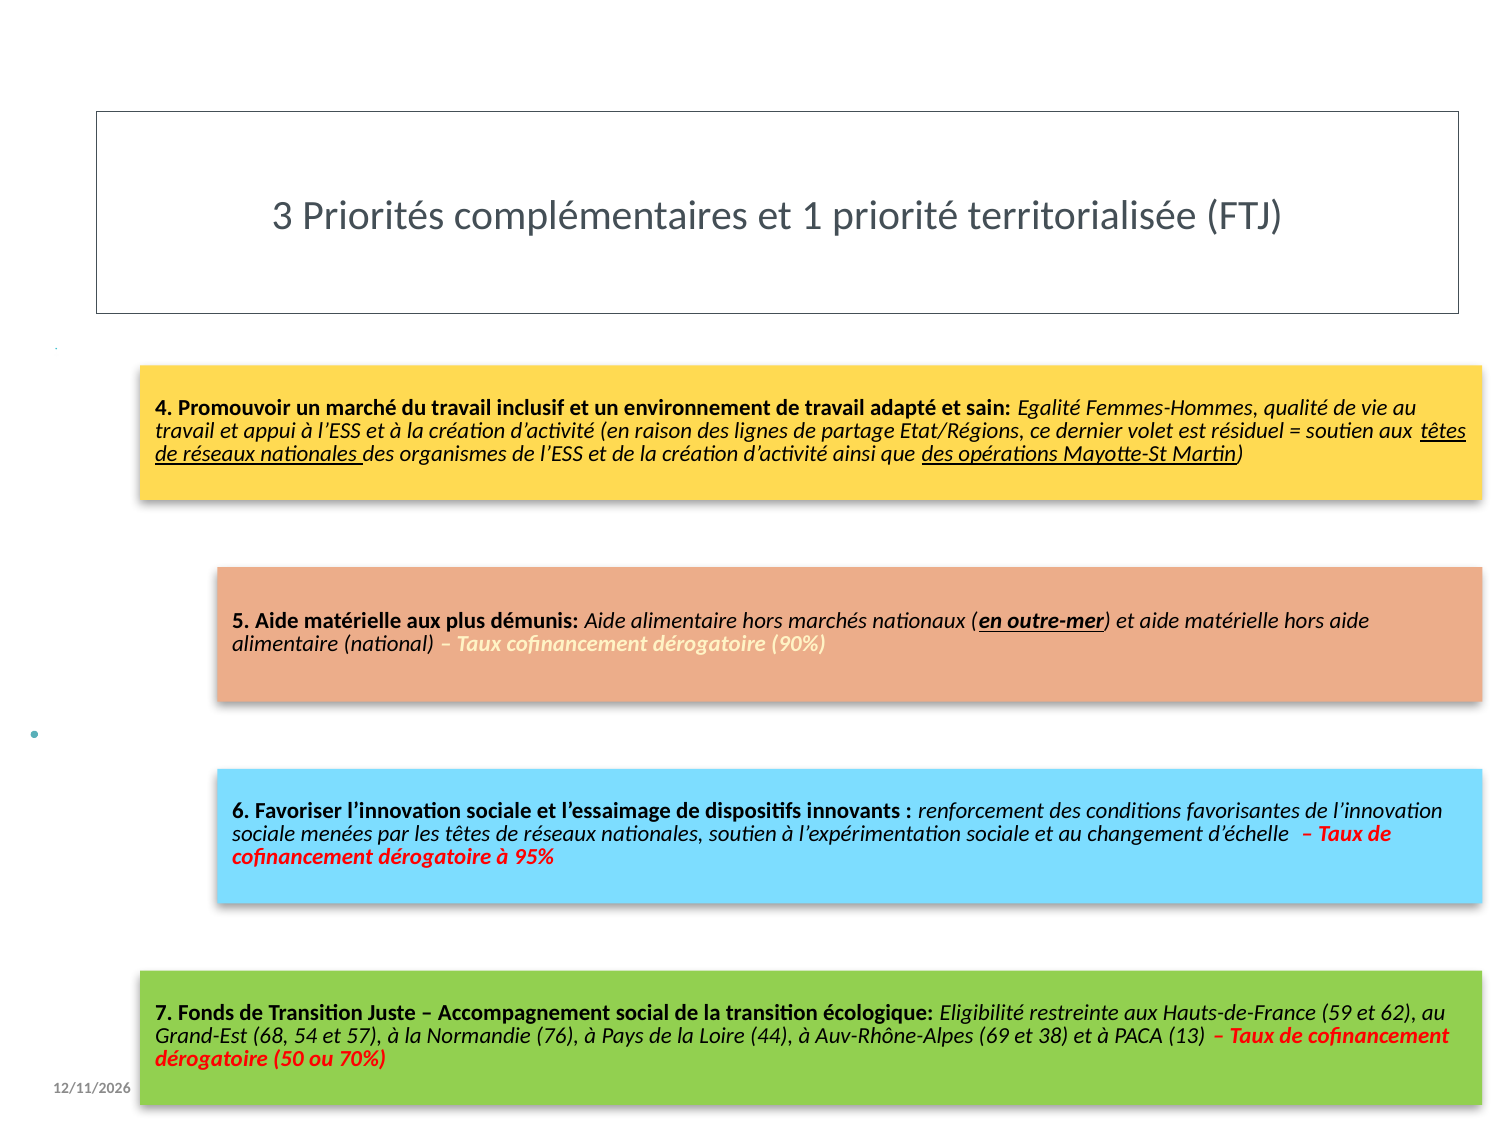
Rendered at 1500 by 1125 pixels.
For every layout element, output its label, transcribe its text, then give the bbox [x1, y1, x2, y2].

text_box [29, 239, 1483, 1114]
title 3 Priorités complémentaires et 1 priorité territorialisée (FTJ) [96, 111, 1459, 238]
